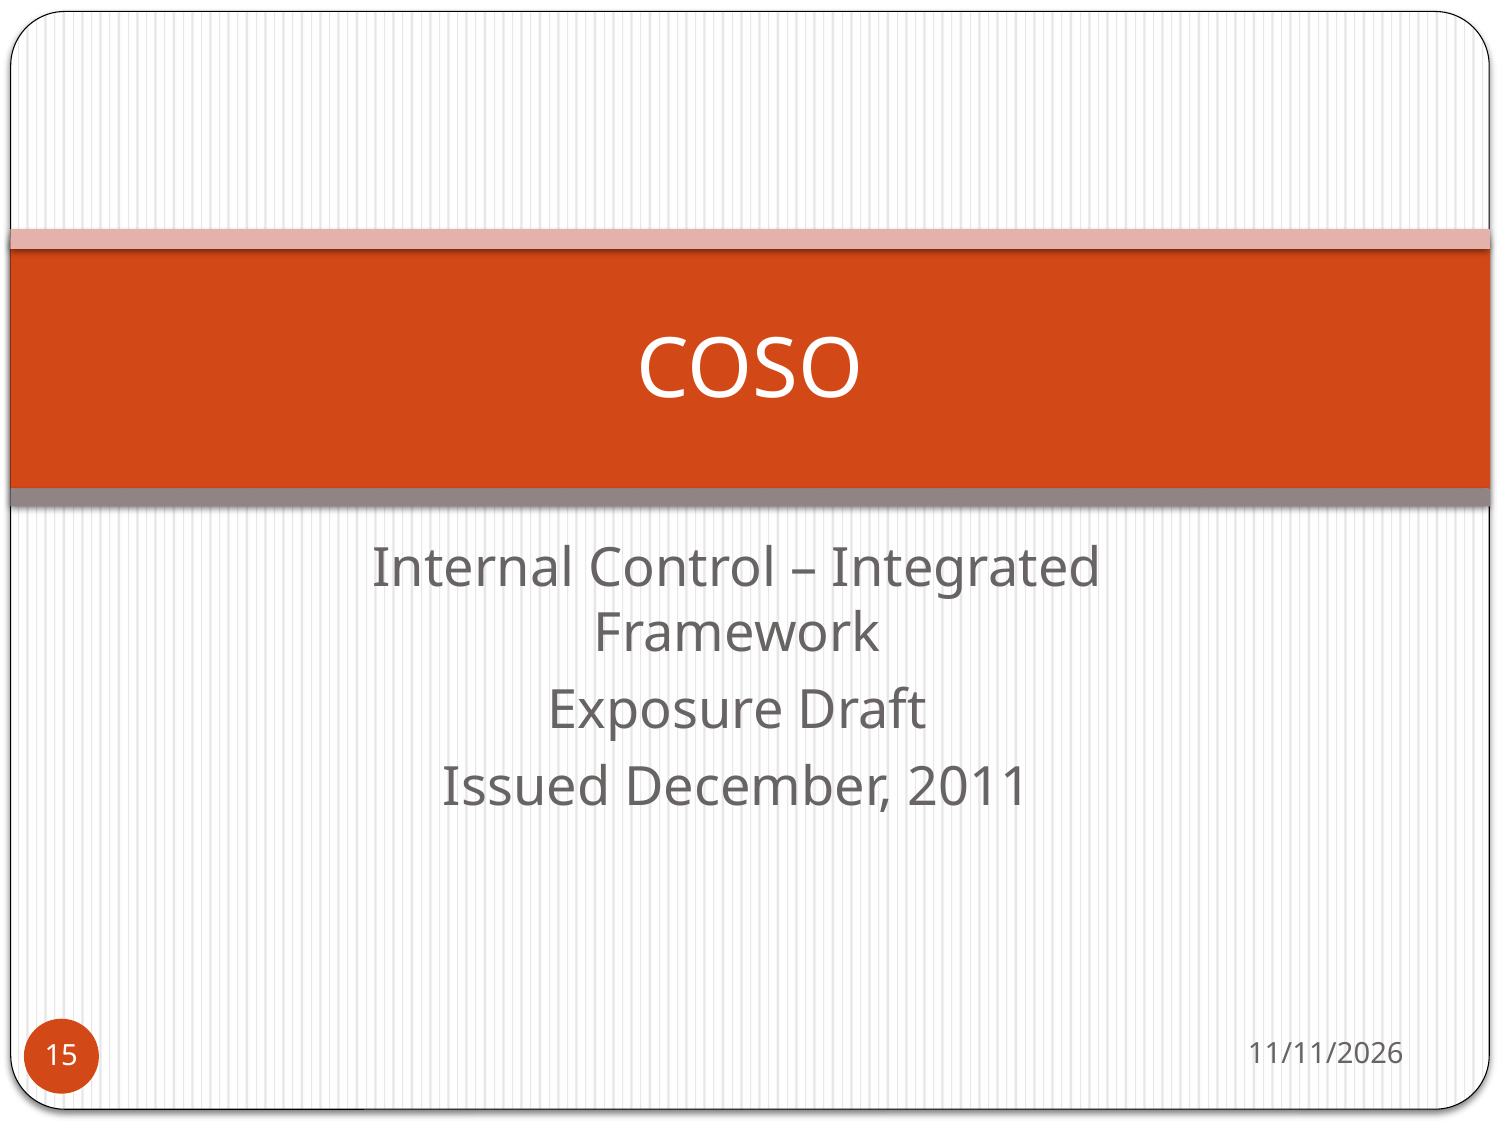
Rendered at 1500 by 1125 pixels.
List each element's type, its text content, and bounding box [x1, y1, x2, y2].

subtitle Internal Control – Integrated Framework Exposure Draft Issued December, 2011 [212, 525, 1263, 788]
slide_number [1012, 1015, 1419, 1094]
slide_number 15 [23, 1018, 99, 1094]
title COSO [75, 247, 1425, 489]
